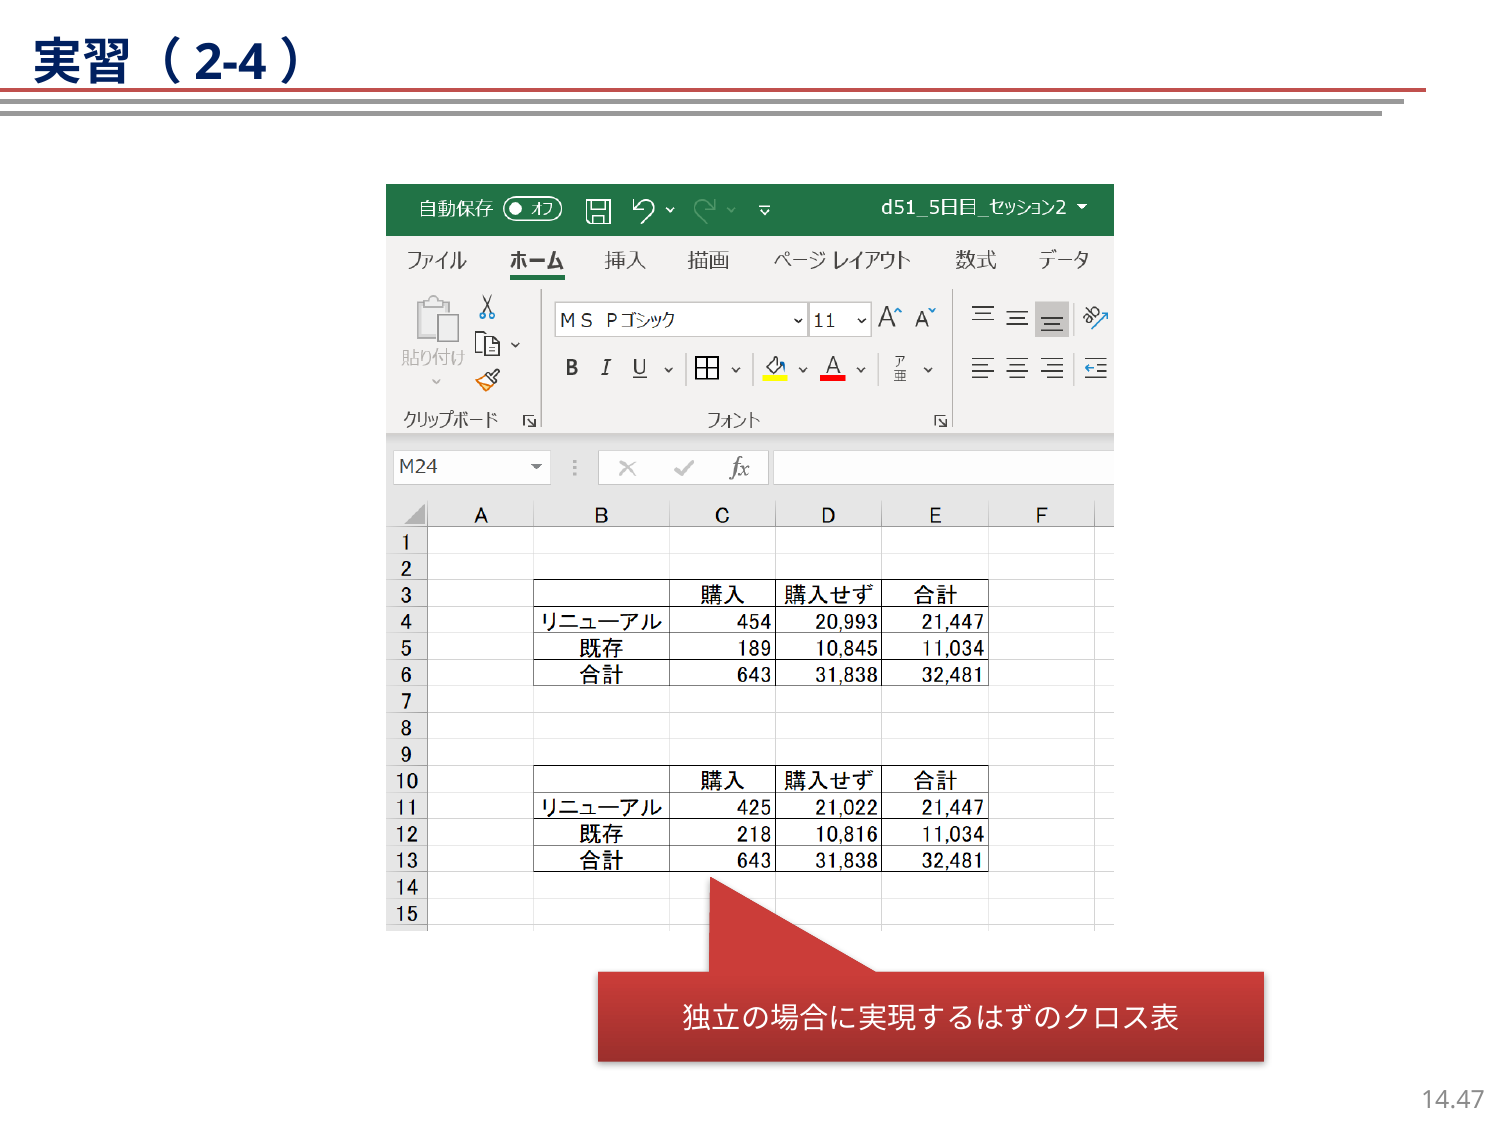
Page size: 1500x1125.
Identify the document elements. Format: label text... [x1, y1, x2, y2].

text_box 実習（2-4） [17, 21, 1459, 151]
picture [386, 184, 1114, 931]
text_box 独立の場合に実現するはずのクロス表 [597, 940, 1265, 1062]
slide_number 46 [1381, 1065, 1500, 1125]
